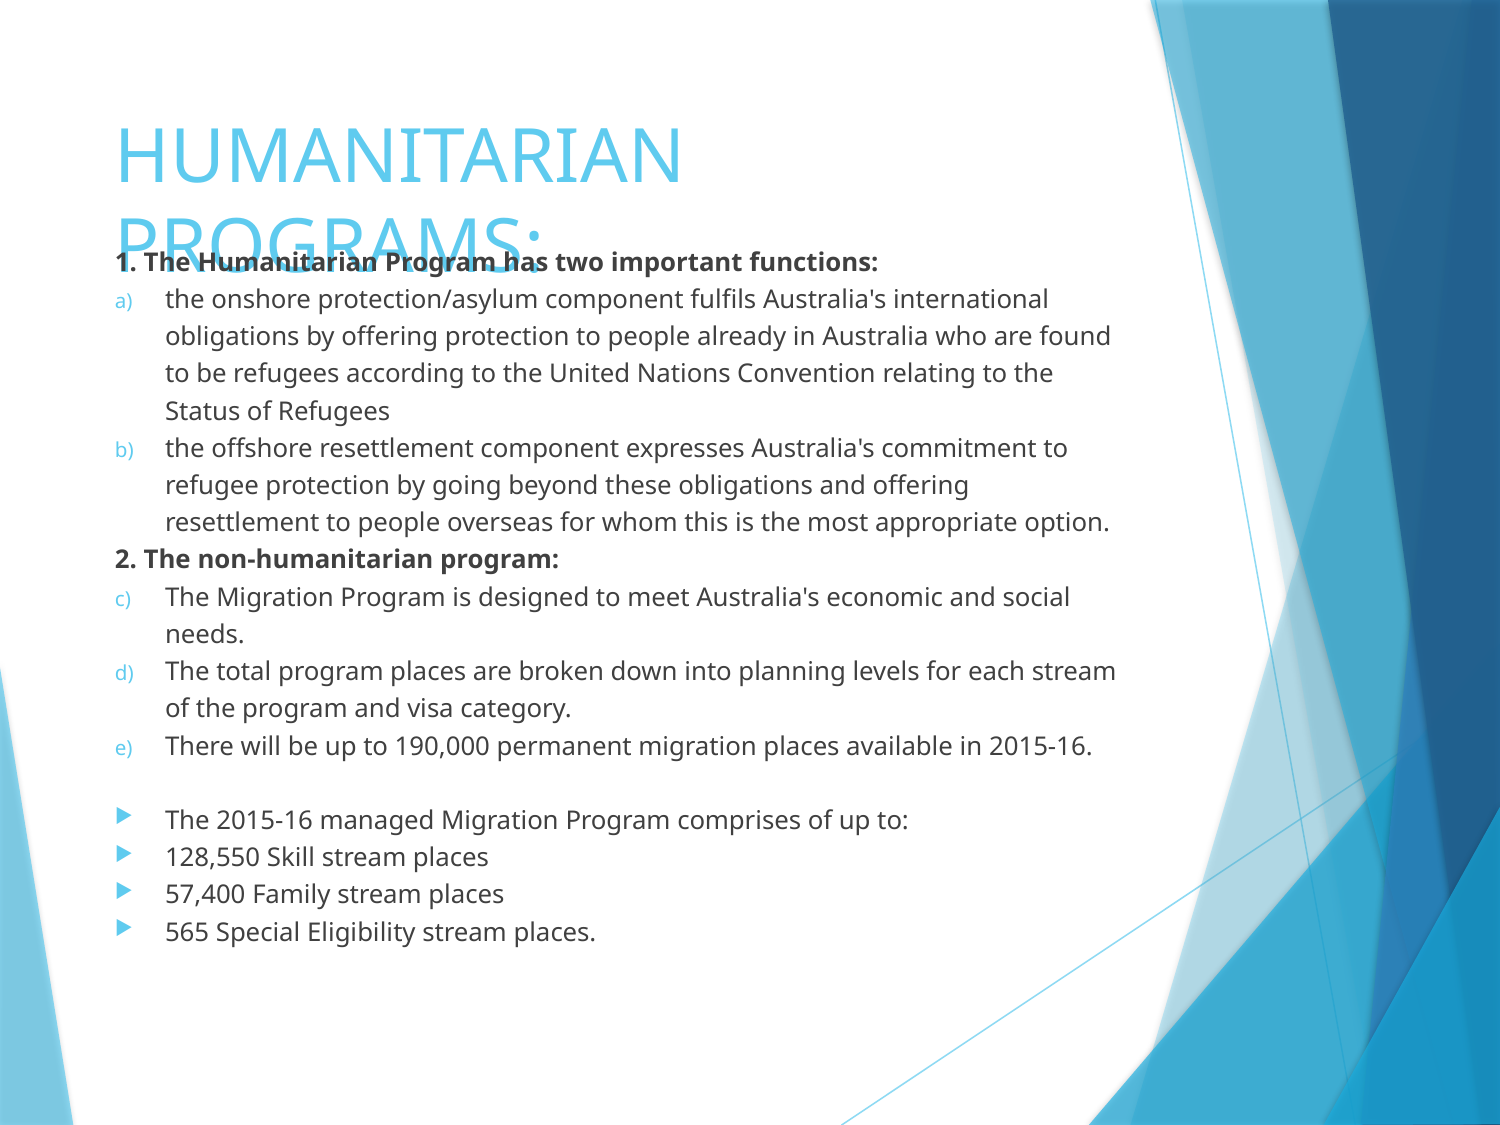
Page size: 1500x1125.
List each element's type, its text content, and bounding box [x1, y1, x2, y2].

title HUMANITARIAN PROGRAMS: [99, 99, 1142, 231]
list 1. The Humanitarian Program has two important functions: the onshore protection/asylum component fulfils Australia's international obligations by offering protection to people already in Australia who are found to be refugees according to the United Nations Convention relating to the Status of Refugees the offshore resettlement component expresses Australia's commitment to refugee protection by going beyond these obligations and offering resettlement to people overseas for whom this is the most appropriate option. 2. The non-humanitarian program: The Migration Program is designed to meet Australia's economic and social needs. The total program places are broken down into planning levels for each stream of the program and visa category. There will be up to 190,000 permanent migration places available in 2015-16. The 2015-16 managed Migration Program comprises of up to: 128,550 Skill stream places 57,400 Family stream places 565 Special Eligibility stream places. [99, 231, 1142, 991]
